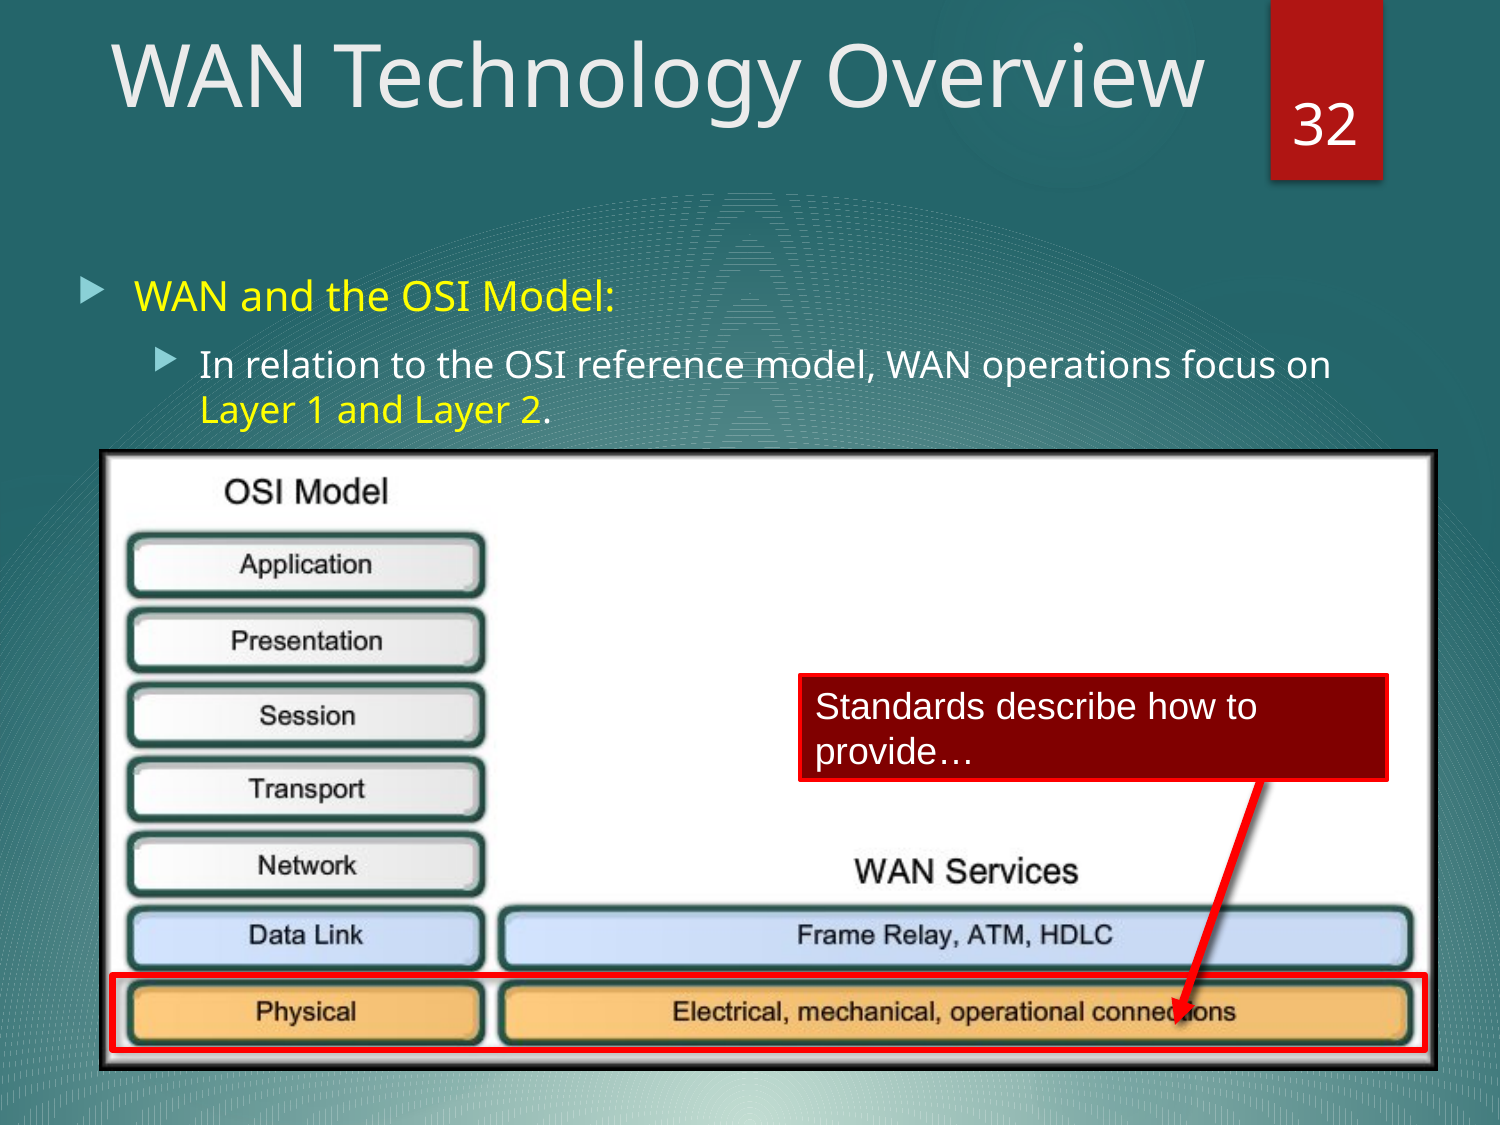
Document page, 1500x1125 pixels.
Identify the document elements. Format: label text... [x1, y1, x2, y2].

slide_number 32 [1273, 48, 1378, 175]
title WAN Technology Overview [79, 12, 1237, 243]
list WAN and the OSI Model: In relation to the OSI reference model, WAN operations focus on Layer 1 and Layer 2. [62, 262, 1390, 951]
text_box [1093, 855, 1344, 944]
picture [99, 449, 1438, 1072]
